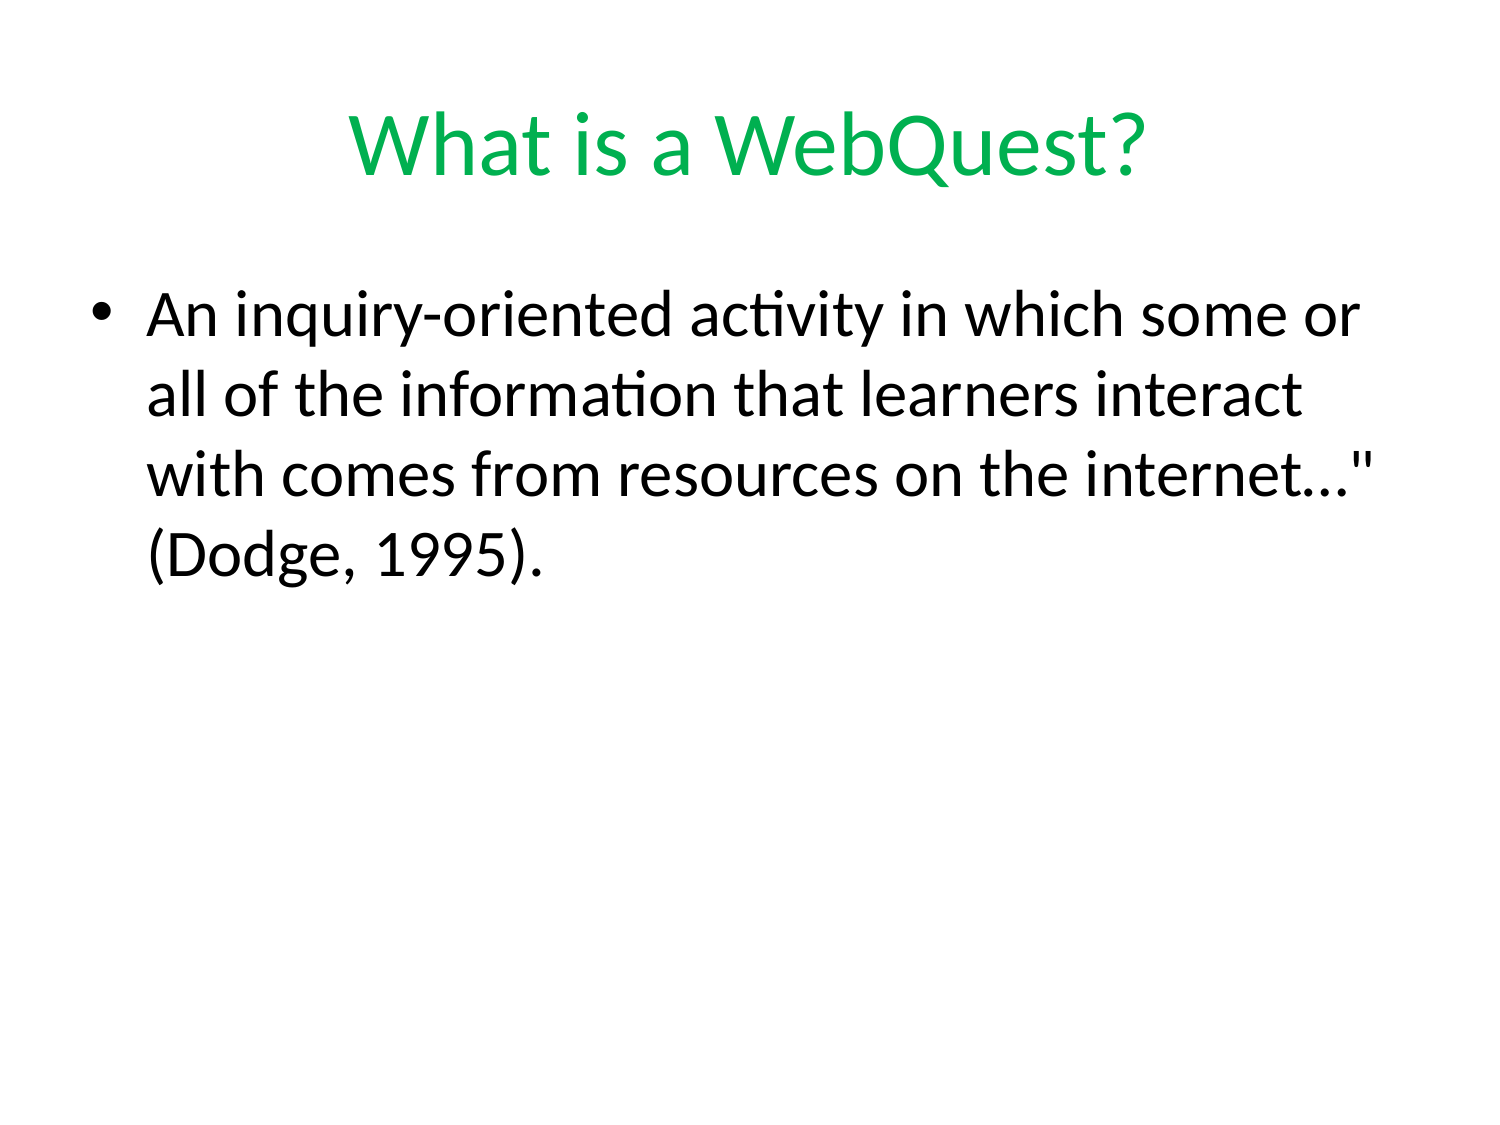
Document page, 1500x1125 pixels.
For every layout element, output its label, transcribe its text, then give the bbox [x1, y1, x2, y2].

title What is a WebQuest? [75, 45, 1425, 233]
list An inquiry-oriented activity in which some or all of the information that learners interact with comes from resources on the internet…" (Dodge, 1995). [75, 262, 1425, 1005]
